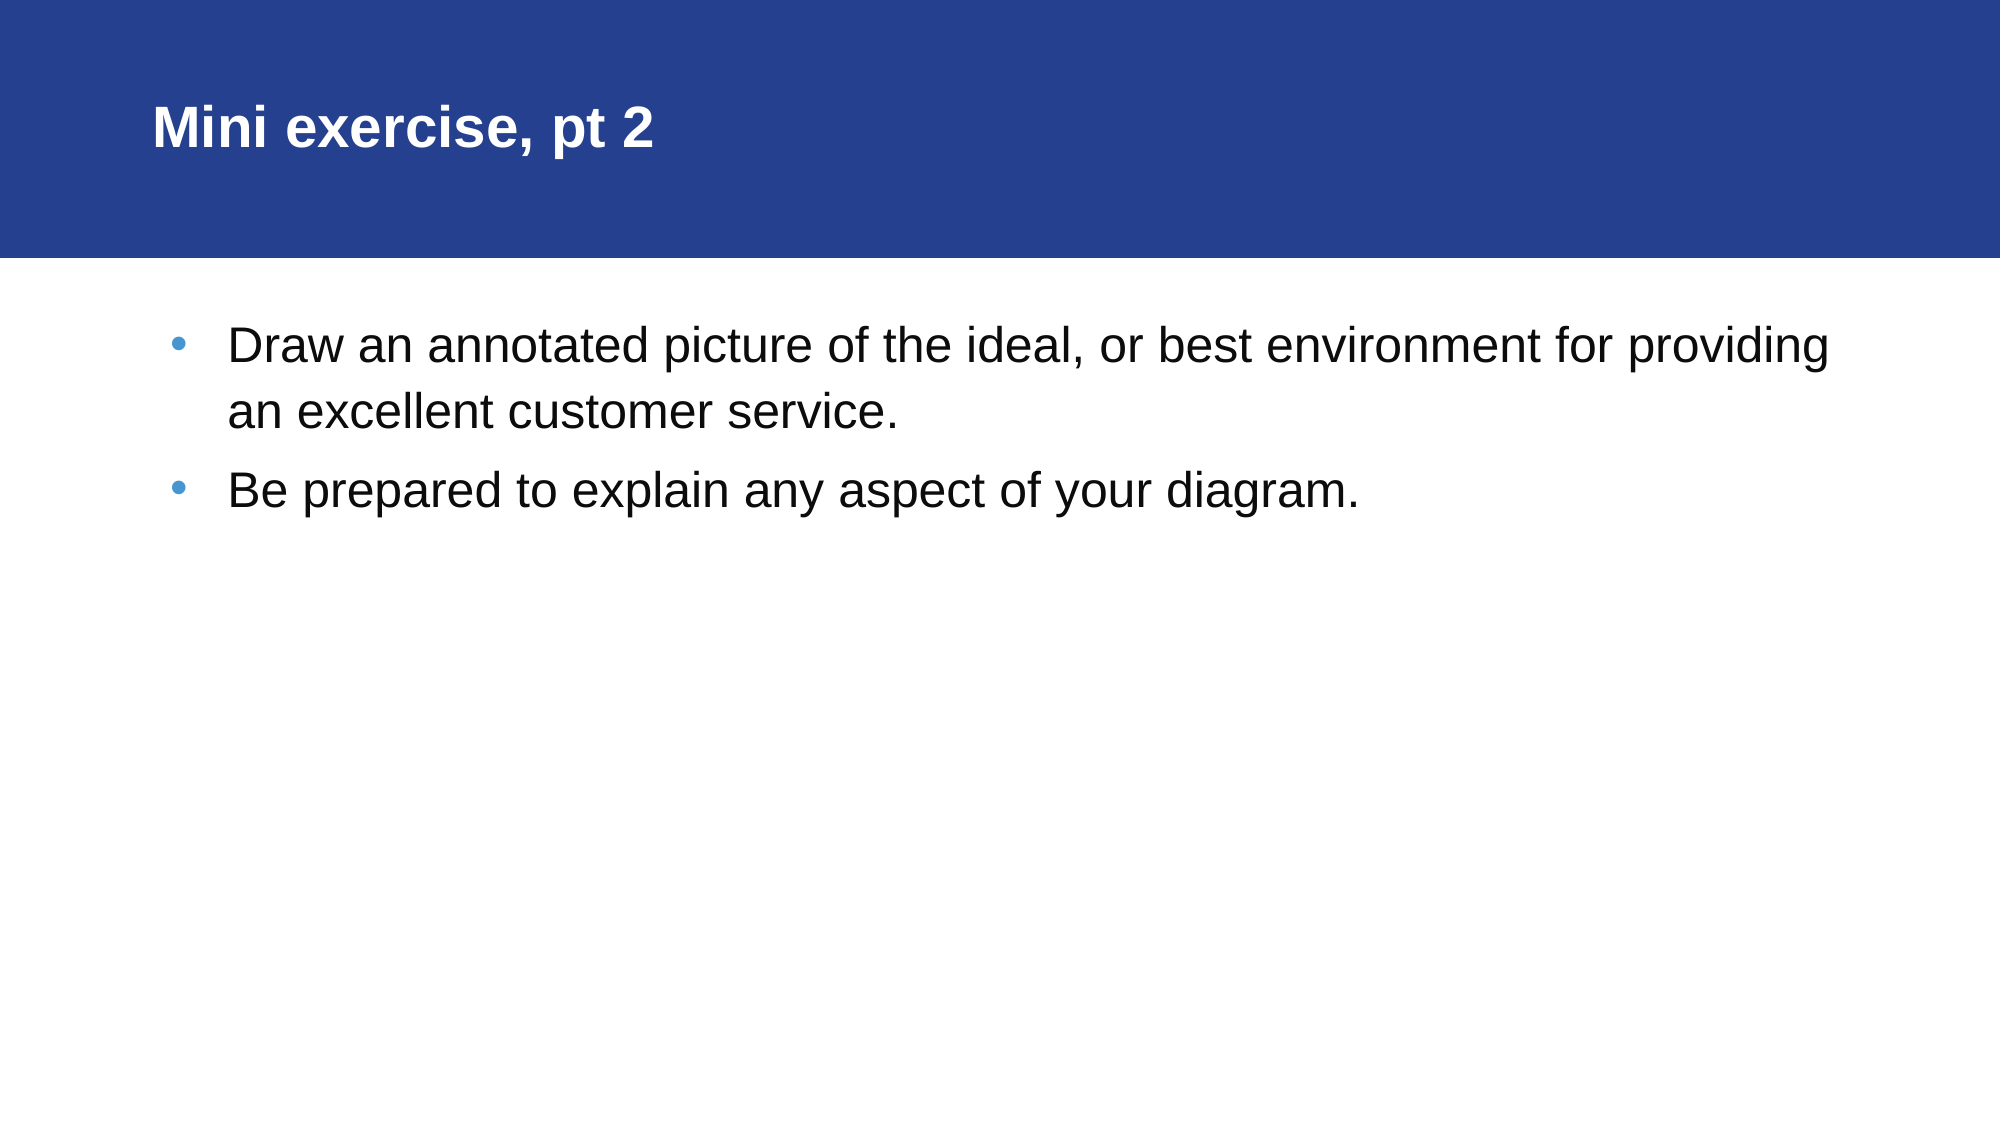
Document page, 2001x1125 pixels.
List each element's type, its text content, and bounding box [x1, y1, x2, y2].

list Draw an annotated picture of the ideal, or best environment for providing an excellent customer service. Be prepared to explain any aspect of your diagram. [137, 299, 1863, 1025]
title Mini exercise, pt 2 [137, 20, 1863, 238]
